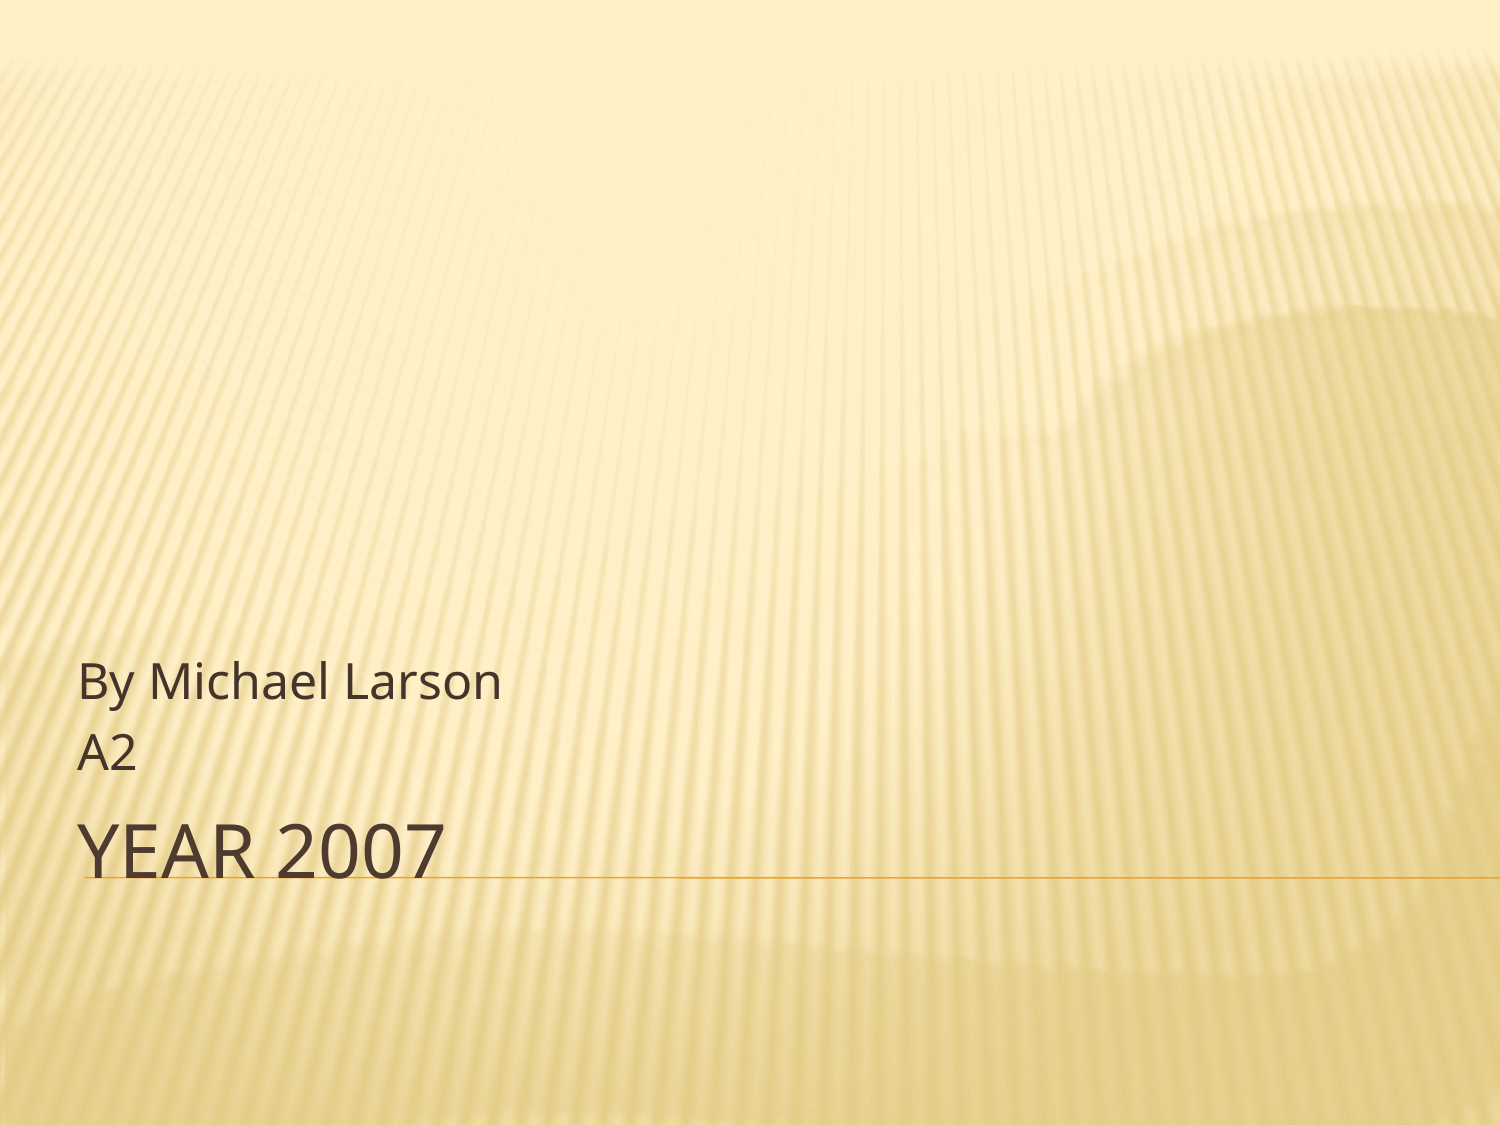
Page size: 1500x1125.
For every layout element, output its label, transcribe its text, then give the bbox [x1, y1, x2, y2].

subtitle By Michael Larson A2 [62, 637, 1450, 788]
title Year 2007 [62, 796, 1450, 997]
